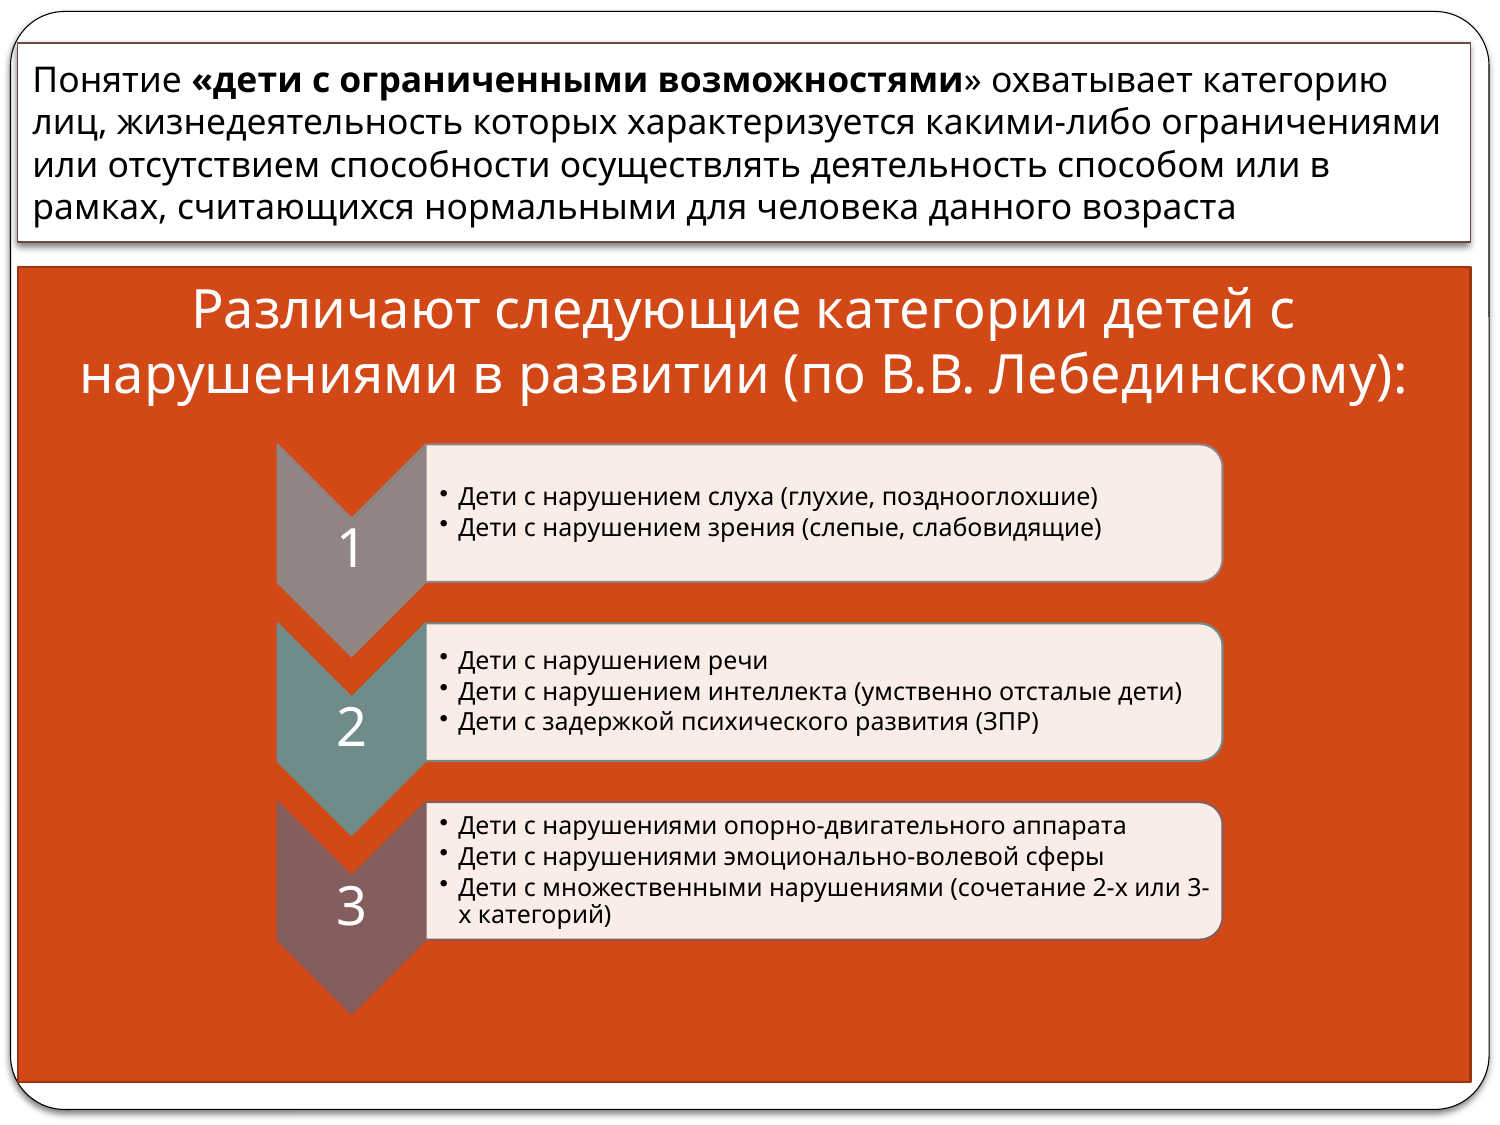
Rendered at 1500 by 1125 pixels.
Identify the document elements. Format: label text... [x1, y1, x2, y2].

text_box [277, 444, 1223, 1015]
list Различают следующие категории детей с нарушениями в развитии (по В.В. Лебединскому): [17, 266, 1472, 1083]
title Понятие «дети с ограниченными возможностями» охватывает категорию лиц, жизнедеятельность которых характеризуется какими-либо ограничениями или отсутствием способности осуществлять деятельность способом или в рамках, считающихся нормальными для человека данного возраста [17, 42, 1471, 243]
